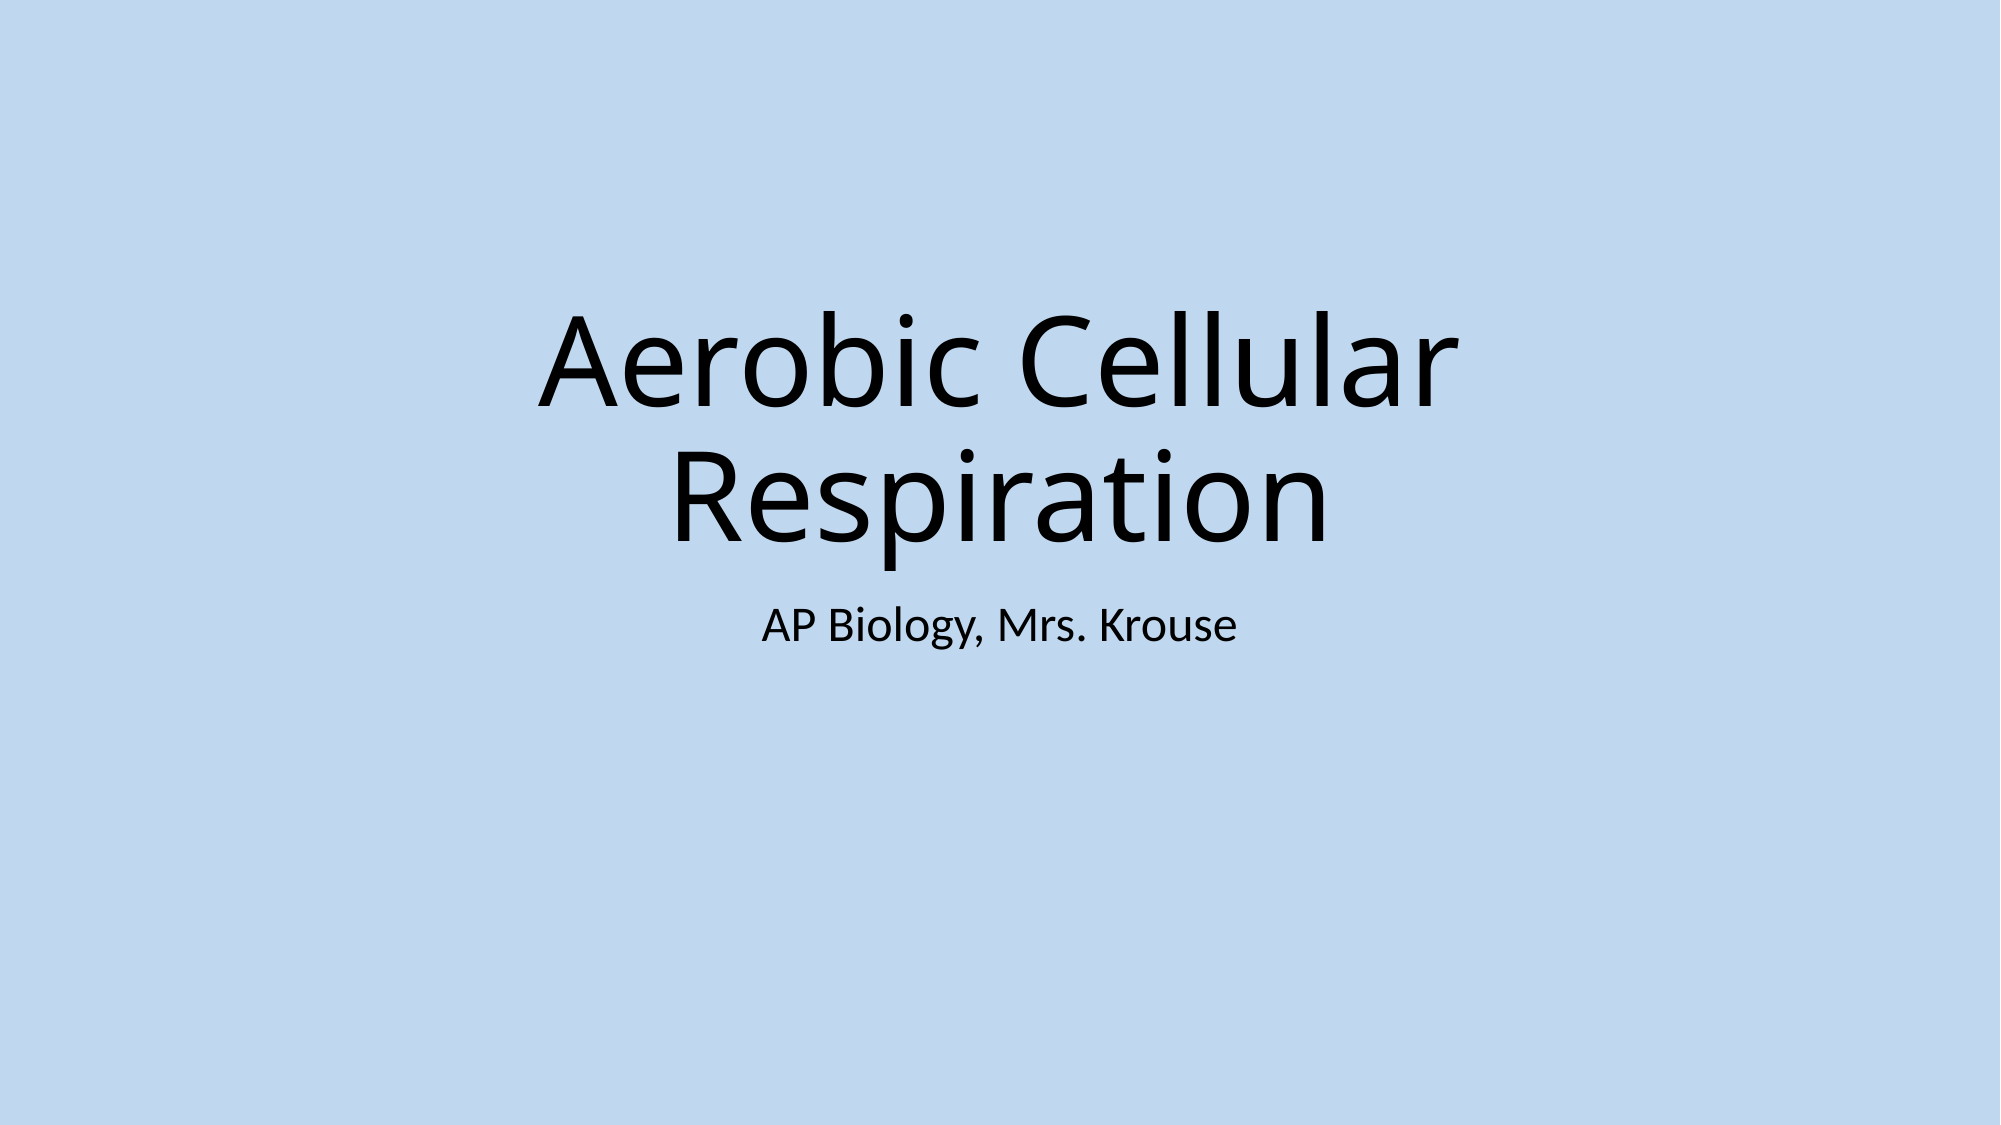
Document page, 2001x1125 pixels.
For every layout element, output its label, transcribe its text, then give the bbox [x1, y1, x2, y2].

subtitle AP Biology, Mrs. Krouse [249, 590, 1750, 863]
title Aerobic Cellular Respiration [249, 184, 1750, 576]
